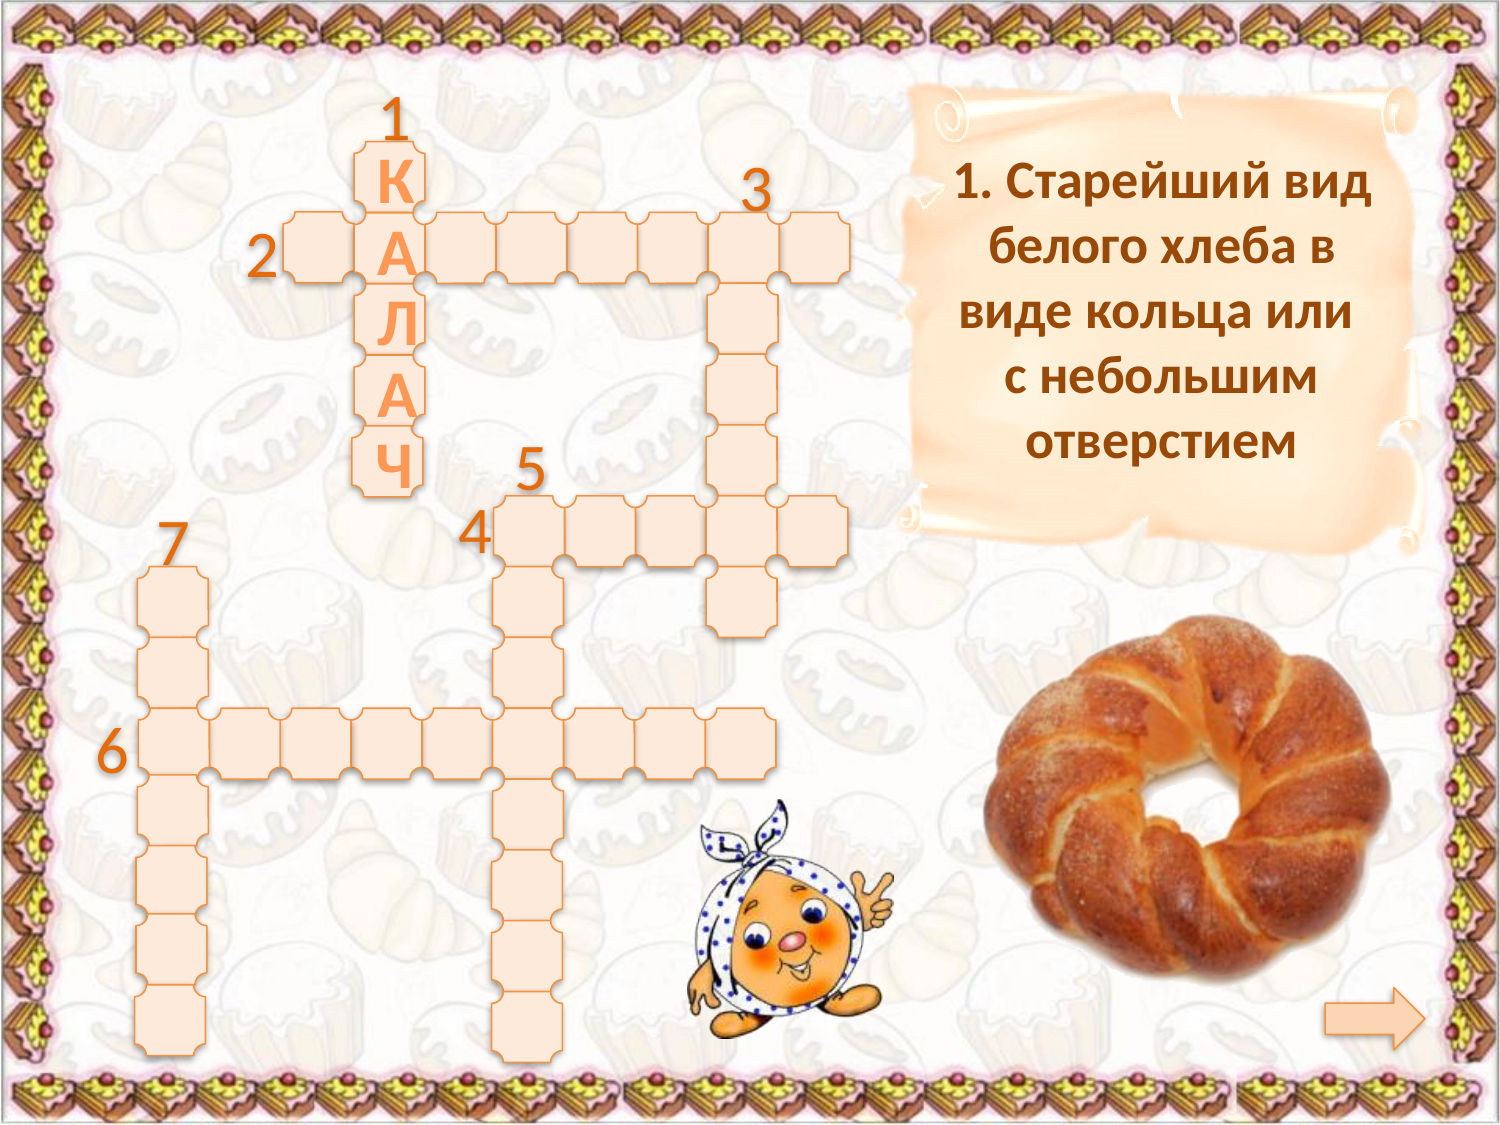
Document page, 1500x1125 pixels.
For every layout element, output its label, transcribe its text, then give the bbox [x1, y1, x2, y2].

text_box [490, 919, 564, 991]
text_box [304, 211, 353, 284]
text_box 7 [141, 491, 205, 575]
text_box [210, 707, 281, 780]
text_box [778, 495, 849, 568]
text_box [136, 636, 210, 708]
text_box [565, 707, 636, 780]
text_box 6 [74, 699, 144, 795]
picture [0, 0, 1500, 1125]
text_box [706, 707, 777, 780]
text_box [1324, 996, 1426, 1051]
text_box 3 [724, 137, 776, 219]
text_box Л [353, 282, 426, 354]
text_box [491, 565, 565, 636]
text_box [423, 707, 491, 780]
text_box [565, 495, 637, 568]
text_box [426, 211, 497, 285]
text_box [497, 211, 568, 285]
text_box [492, 495, 566, 566]
text_box [707, 211, 780, 284]
text_box [137, 707, 211, 776]
text_box [705, 424, 778, 495]
text_box [490, 849, 564, 920]
text_box [135, 913, 208, 985]
text_box [133, 984, 207, 1057]
text_box [135, 844, 208, 913]
text_box [490, 990, 564, 1064]
text_box [491, 636, 565, 707]
text_box [491, 778, 565, 850]
text_box 2 [224, 203, 301, 299]
text_box [353, 707, 423, 780]
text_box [887, 74, 1429, 563]
text_box [781, 211, 851, 284]
text_box [705, 495, 778, 566]
text_box [281, 707, 352, 780]
text_box [705, 565, 778, 639]
text_box [136, 774, 210, 846]
text_box 5 [499, 416, 563, 504]
text_box [706, 282, 779, 354]
text_box К [353, 140, 426, 212]
text_box [638, 211, 706, 285]
text_box Ч [351, 425, 424, 498]
text_box [637, 495, 704, 568]
text_box [569, 211, 639, 285]
text_box [491, 707, 565, 777]
text_box [705, 353, 778, 424]
text_box 4 [437, 478, 513, 574]
text_box [635, 707, 706, 780]
text_box 1 [362, 66, 413, 141]
text_box [136, 565, 210, 637]
text_box А [353, 212, 426, 283]
text_box А [353, 354, 426, 425]
